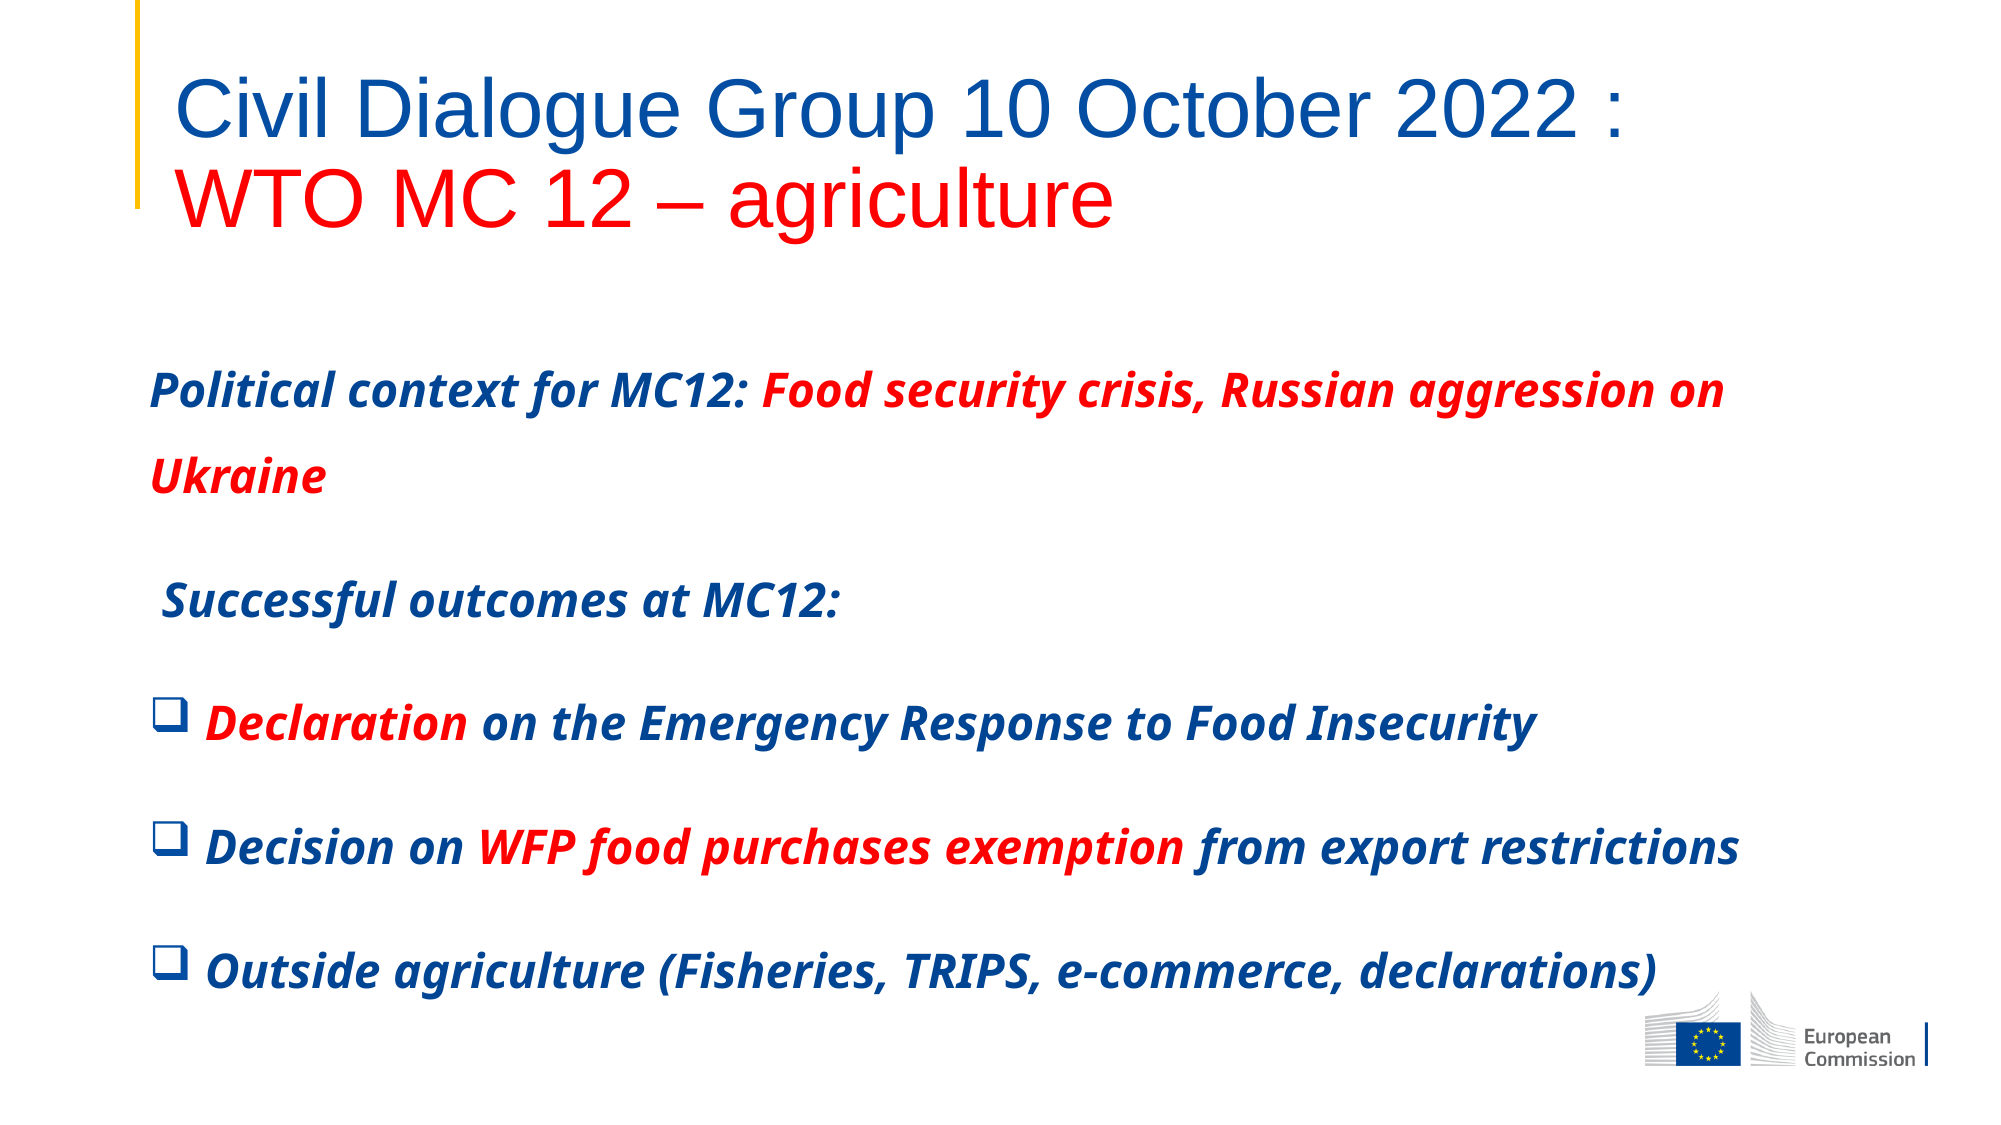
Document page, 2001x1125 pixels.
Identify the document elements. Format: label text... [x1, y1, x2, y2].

list Political context for MC12: Food security crisis, Russian aggression on Ukraine Successful outcomes at MC12: Declaration on the Emergency Response to Food Insecurity Decision on WFP food purchases exemption from export restrictions Outside agriculture (Fisheries, TRIPS, e-commerce, declarations) [134, 293, 1913, 1055]
picture [1645, 991, 1928, 1066]
title Civil Dialogue Group 10 October 2022 : WTO MC 12 – agriculture [159, 79, 1885, 246]
